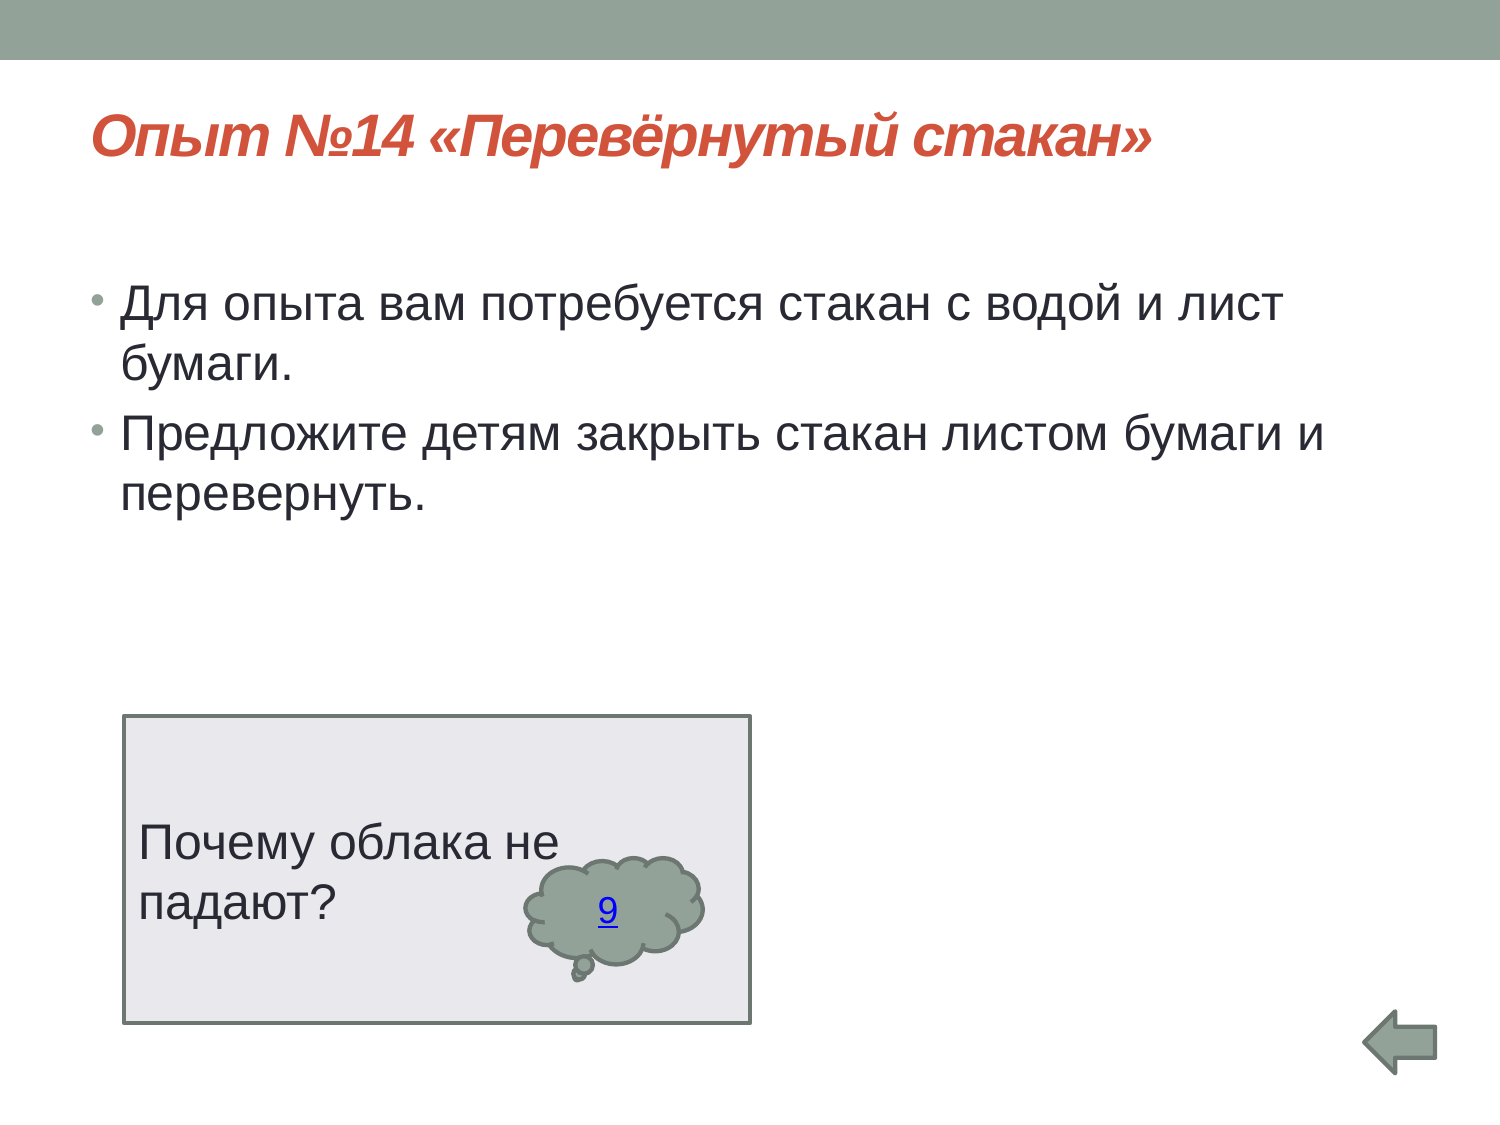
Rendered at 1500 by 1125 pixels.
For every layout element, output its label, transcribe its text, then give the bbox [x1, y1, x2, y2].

text_box 9 [523, 855, 705, 983]
text_box [1362, 1009, 1438, 1076]
text_box Почему облака не падают? [122, 714, 752, 1025]
list Для опыта вам потребуется стакан с водой и лист бумаги. Предложите детям закрыть стакан листом бумаги и перевернуть. [75, 262, 1425, 587]
title Опыт №14 «Перевёрнутый стакан» [75, 87, 1425, 250]
text_box [96, 562, 916, 1083]
